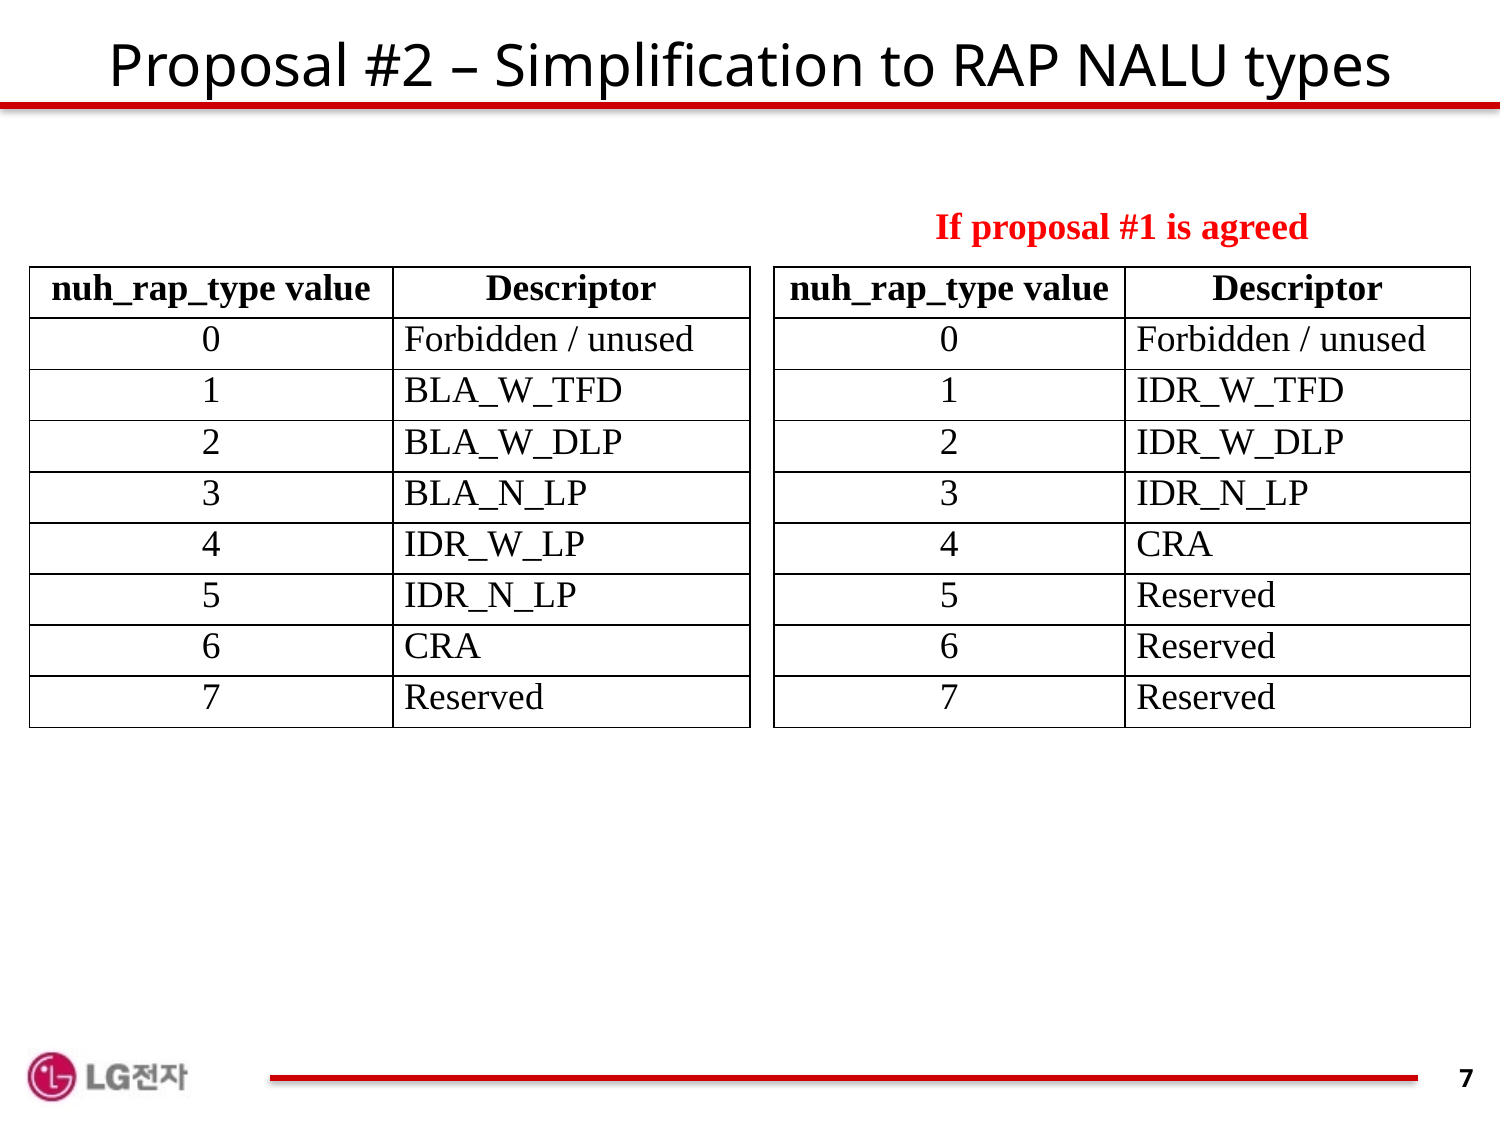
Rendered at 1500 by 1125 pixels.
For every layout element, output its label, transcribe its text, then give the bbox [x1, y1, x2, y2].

text_box If proposal #1 is agreed [773, 194, 1471, 255]
table_cell 6 [30, 626, 392, 675]
table_cell IDR_N_LP [394, 575, 749, 624]
table_cell 3 [30, 473, 392, 522]
title Proposal #2 – Simplification to RAP NALU types [93, 32, 1471, 94]
table_cell 5 [30, 575, 392, 624]
table_cell 2 [30, 421, 392, 471]
table_cell Reserved [1126, 575, 1470, 624]
table_cell 7 [30, 677, 392, 727]
table_cell Reserved [1126, 626, 1470, 675]
slide_number 7 [1417, 1054, 1489, 1114]
table_cell 4 [775, 524, 1124, 573]
table_cell Reserved [394, 677, 749, 727]
table_cell 4 [30, 524, 392, 573]
table_cell Reserved [1126, 677, 1470, 727]
table_cell 1 [30, 370, 392, 420]
table_cell 3 [775, 473, 1124, 522]
table_cell 5 [775, 575, 1124, 624]
table_cell IDR_W_LP [394, 524, 749, 573]
table_cell 6 [775, 626, 1124, 675]
table_header Descriptor [394, 268, 749, 317]
table_cell IDR_W_TFD [1126, 370, 1470, 420]
table_cell IDR_N_LP [1126, 473, 1470, 522]
table_cell 2 [775, 421, 1124, 471]
table_cell CRA [1126, 524, 1470, 573]
table_cell BLA_N_LP [394, 473, 749, 522]
table_cell 1 [775, 370, 1124, 420]
table_cell 0 [775, 319, 1124, 369]
table_header Descriptor [1126, 268, 1470, 317]
table_cell 7 [775, 677, 1124, 727]
table_cell BLA_W_TFD [394, 370, 749, 420]
table_header nuh_rap_type value [775, 268, 1124, 317]
table_cell Forbidden / unused [1126, 319, 1470, 369]
table_cell CRA [394, 626, 749, 675]
table_cell IDR_W_DLP [1126, 421, 1470, 471]
picture [0, 1037, 249, 1125]
table_cell Forbidden / unused [394, 319, 749, 369]
table_cell BLA_W_DLP [394, 421, 749, 471]
table_cell 0 [30, 319, 392, 369]
table_header nuh_rap_type value [30, 268, 392, 317]
